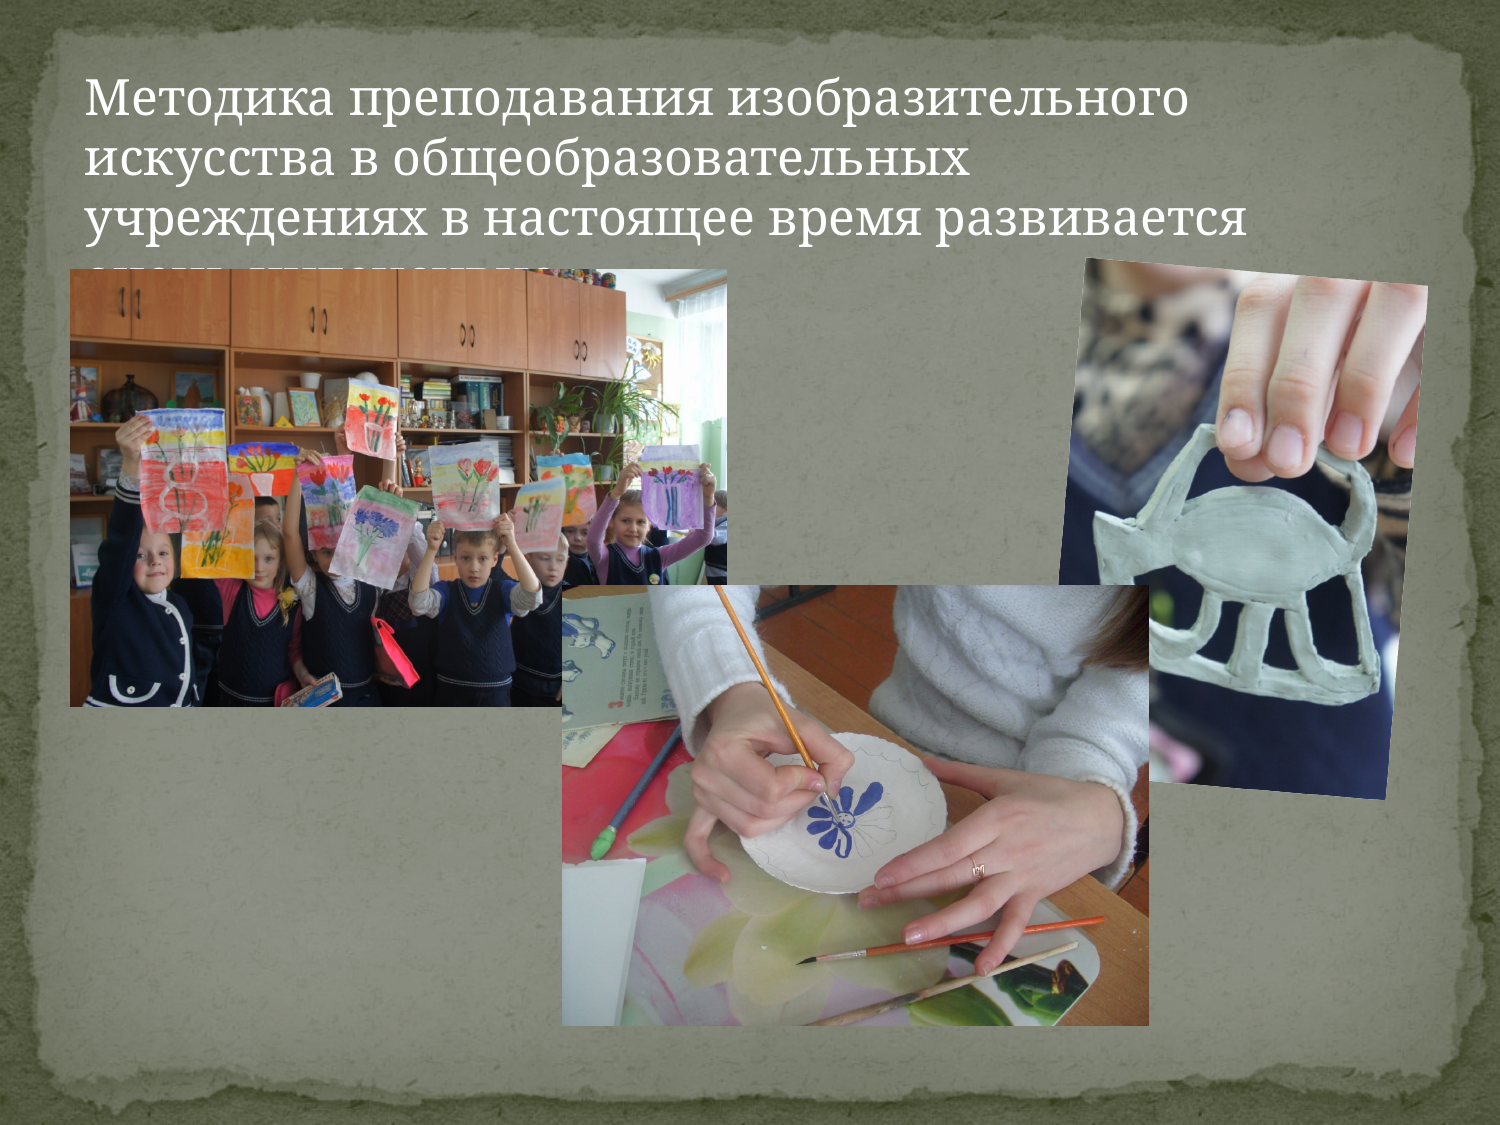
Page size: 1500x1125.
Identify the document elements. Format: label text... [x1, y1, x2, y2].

picture [70, 258, 1493, 1026]
text_box Методика преподавания изобразительного искусства в общеобразовательных учреждениях в настоящее время развивается очень интенсивно [70, 58, 1313, 314]
